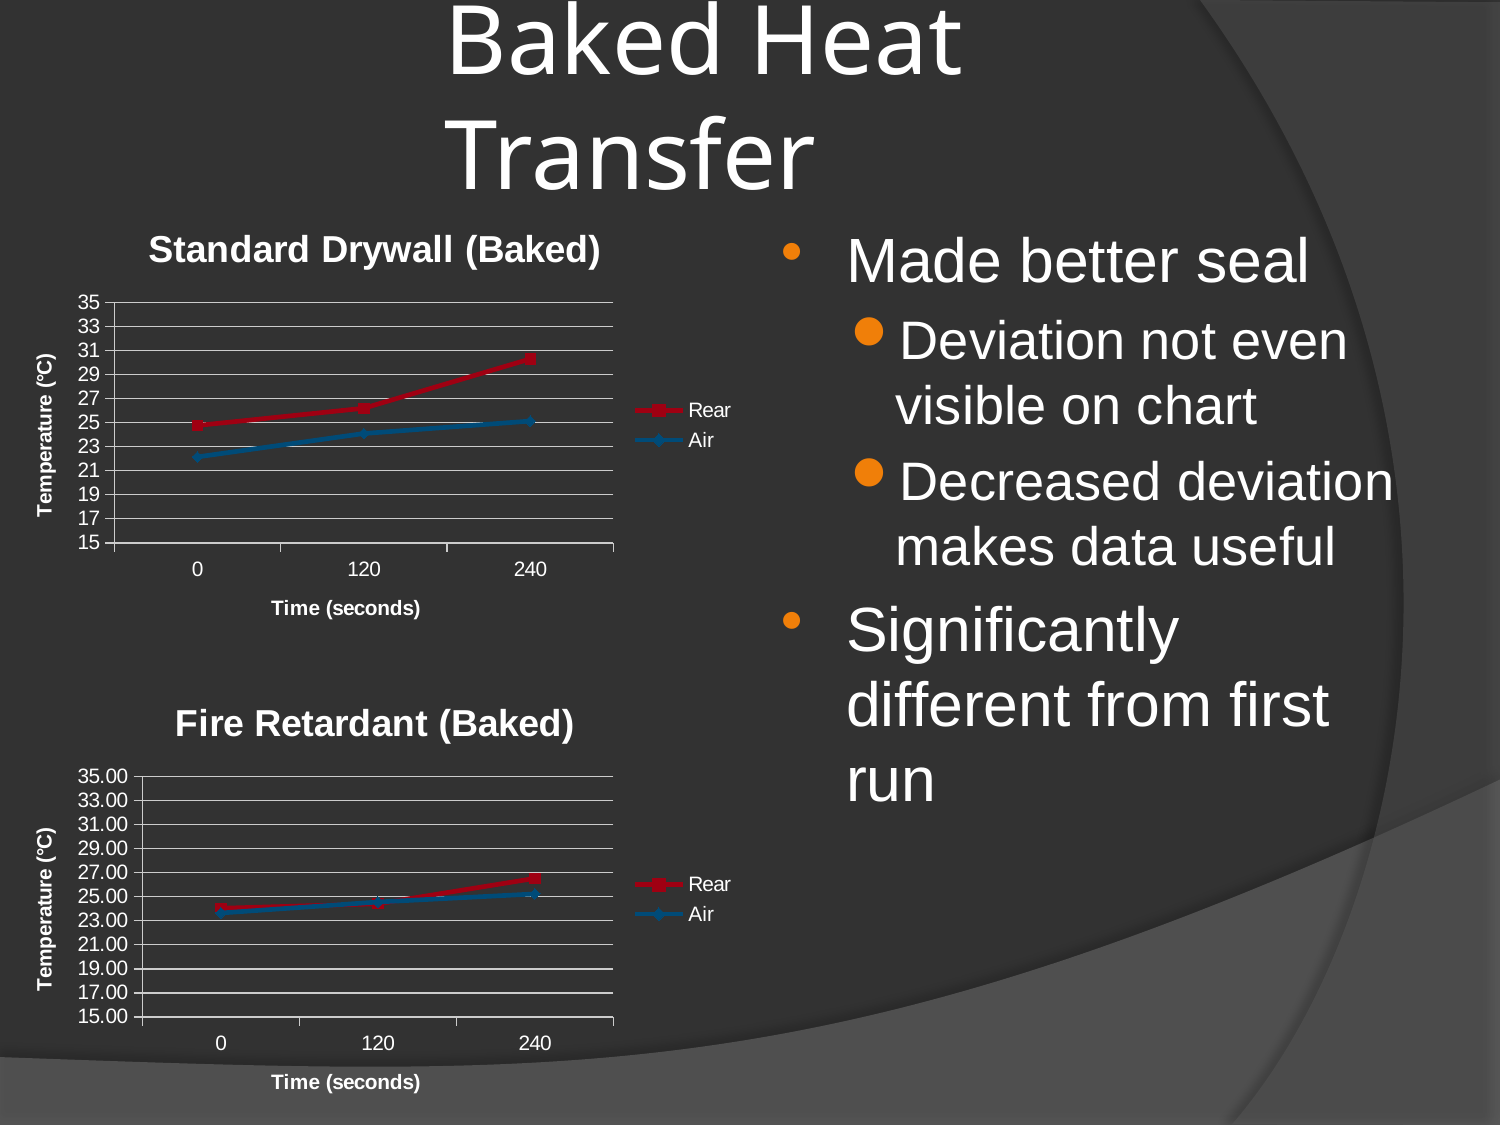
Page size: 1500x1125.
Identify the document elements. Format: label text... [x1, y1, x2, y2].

title Baked Heat Transfer [437, 0, 1300, 188]
list Made better seal Deviation not even visible on chart Decreased deviation makes data useful Significantly different from first run [762, 212, 1425, 1000]
chart [0, 673, 751, 1125]
chart [0, 199, 751, 652]
